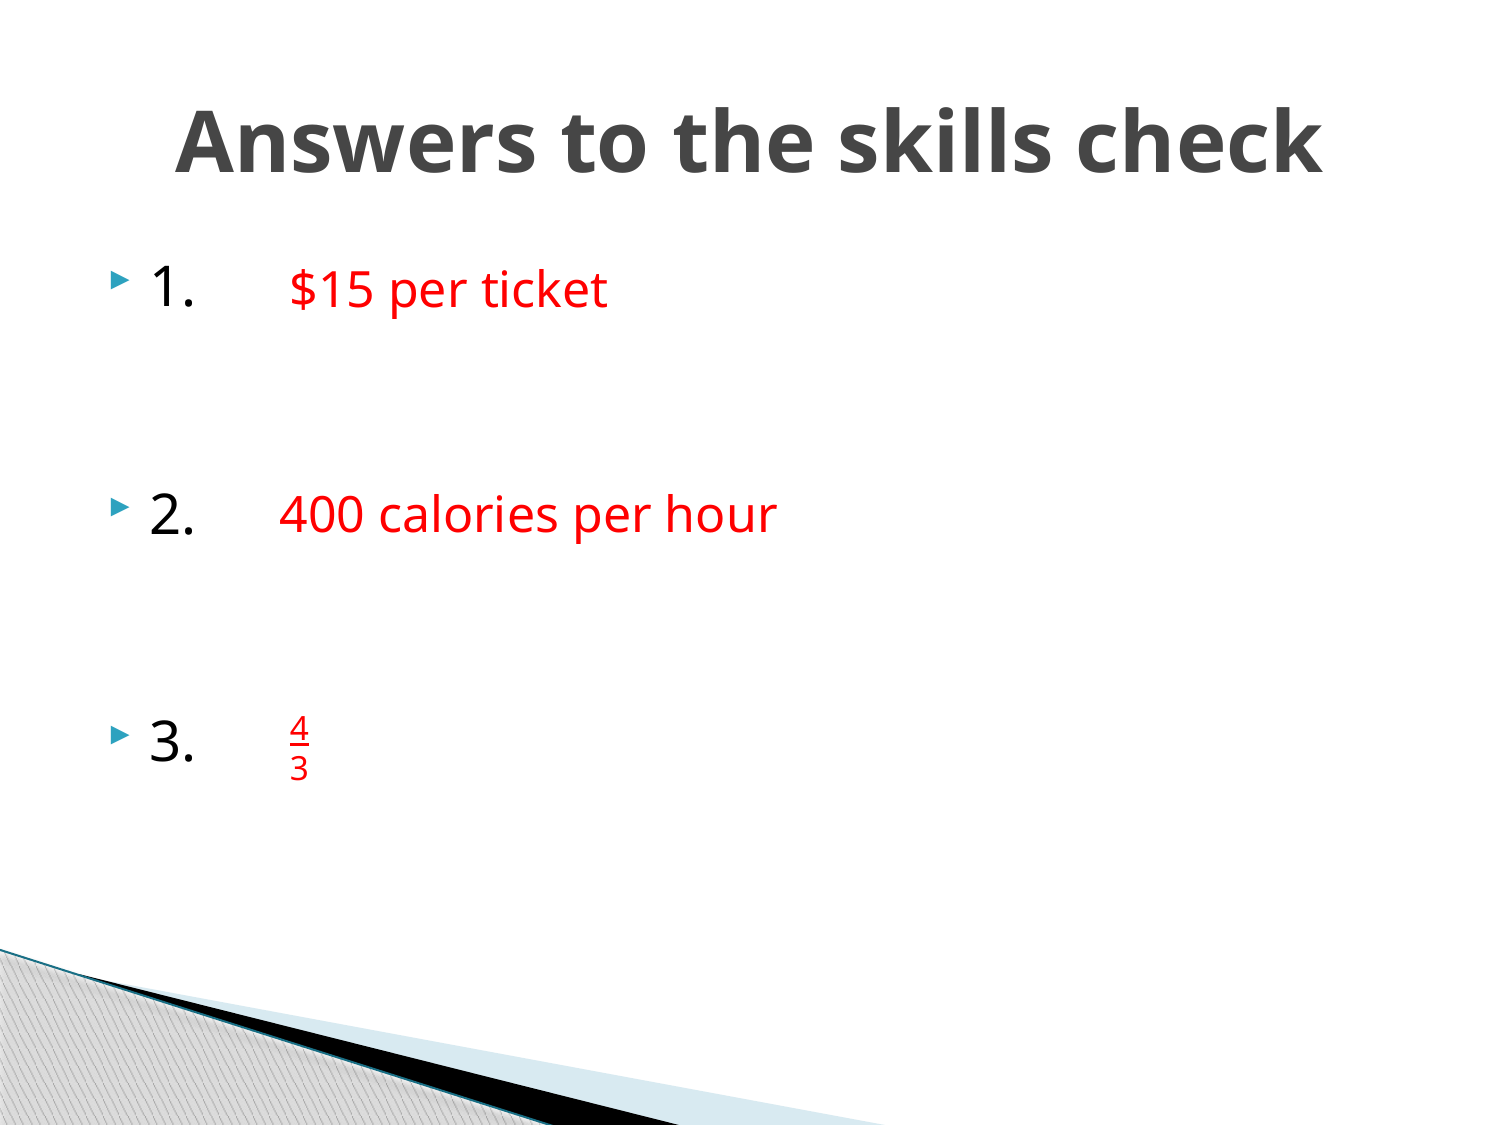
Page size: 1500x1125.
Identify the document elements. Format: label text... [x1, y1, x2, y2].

text_box 4 3 [274, 699, 363, 795]
text_box 400 calories per hour [264, 474, 793, 550]
text_box $15 per ticket [275, 249, 675, 325]
title Answers to the skills check [75, 45, 1425, 233]
list 1. 2. 3. [75, 243, 1425, 986]
